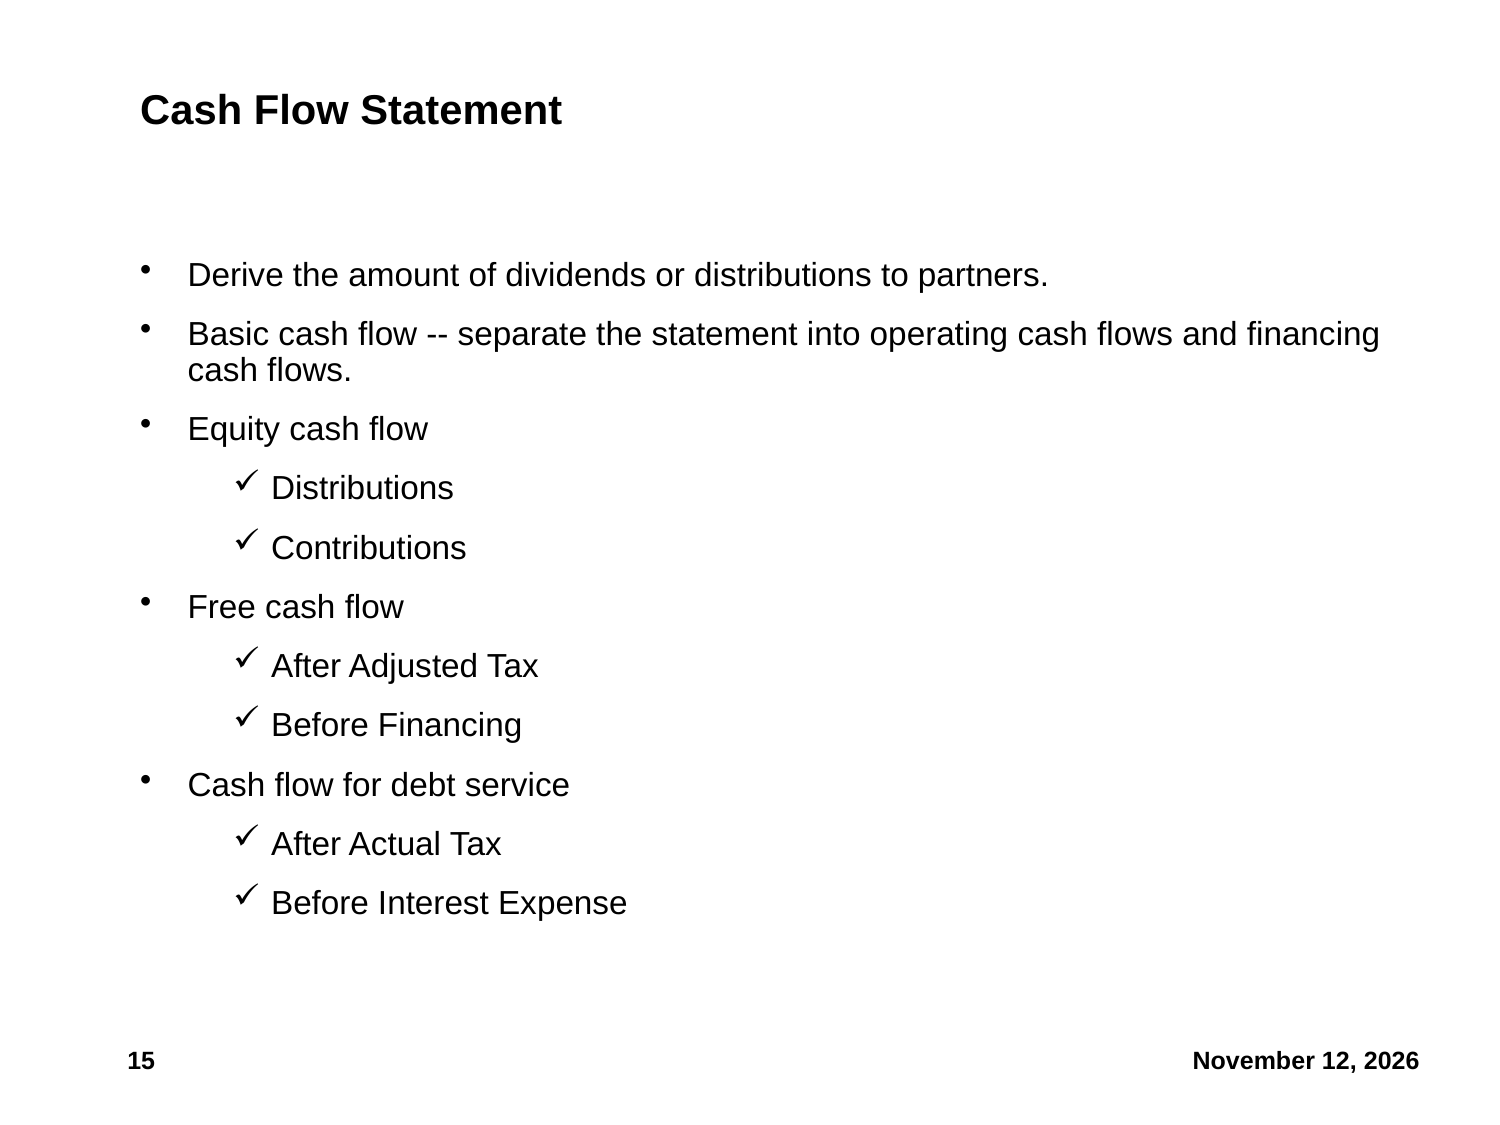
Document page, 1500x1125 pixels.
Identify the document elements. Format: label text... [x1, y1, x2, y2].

list Derive the amount of dividends or distributions to partners. Basic cash flow -- separate the statement into operating cash flows and financing cash flows. Equity cash flow Distributions Contributions Free cash flow After Adjusted Tax Before Financing Cash flow for debt service After Actual Tax Before Interest Expense [124, 249, 1413, 1001]
title Cash Flow Statement [124, 74, 1376, 226]
